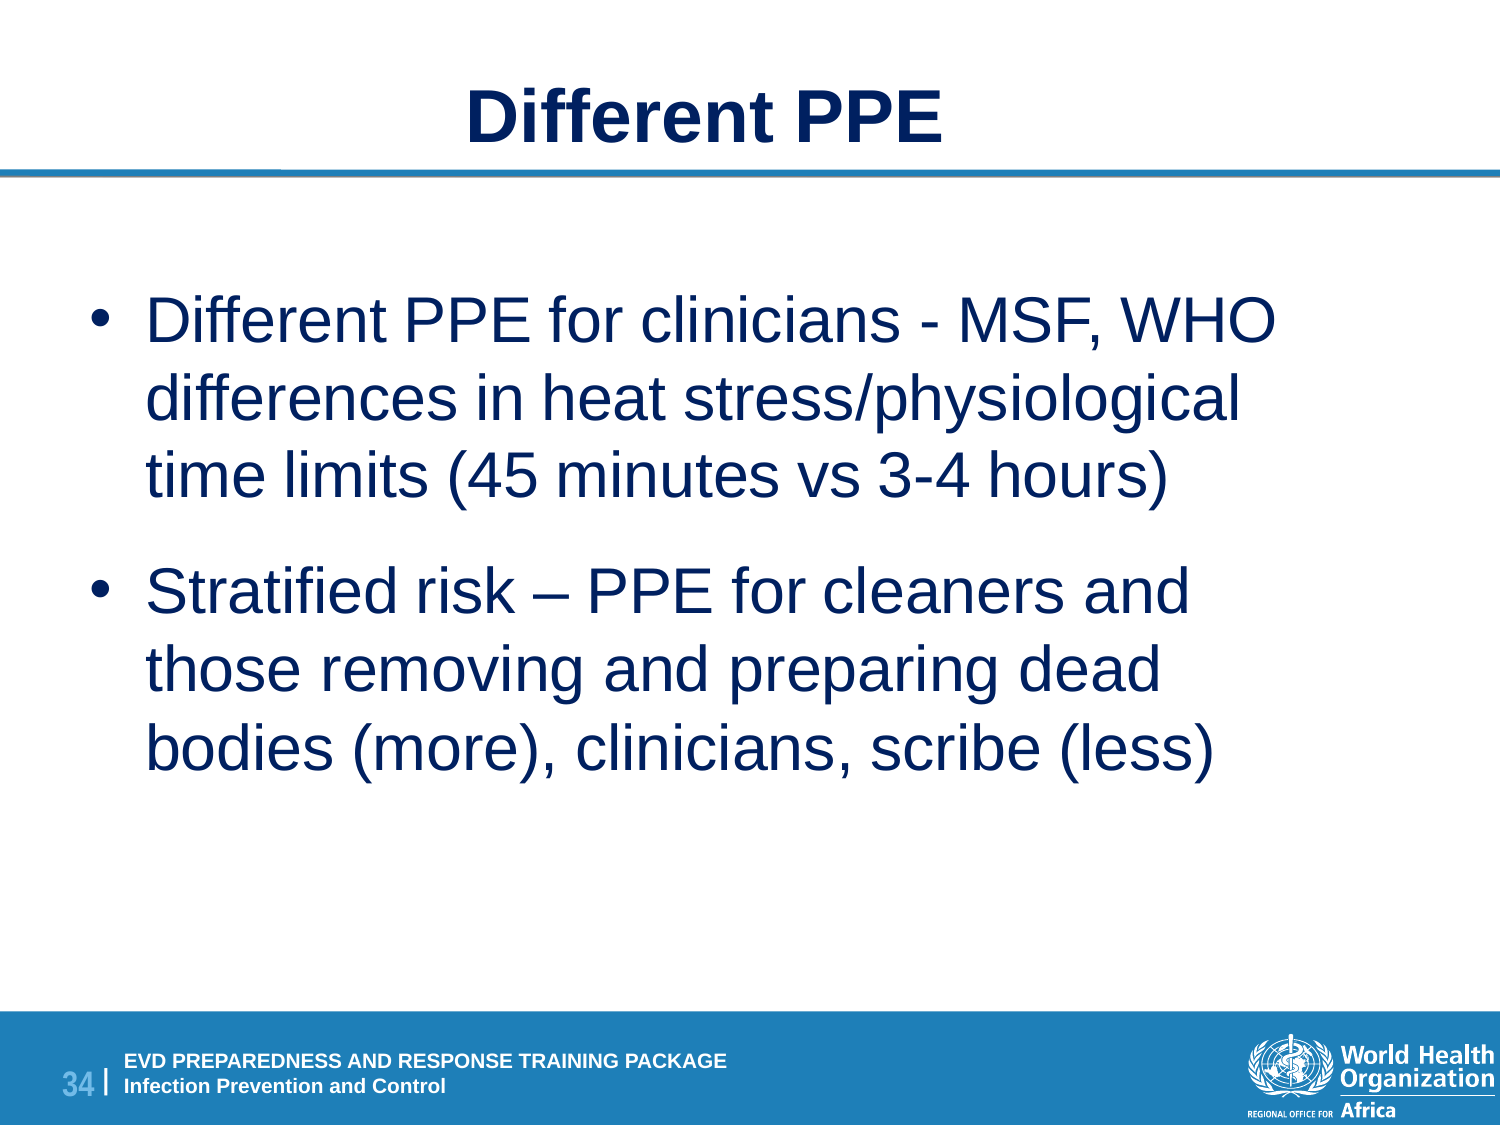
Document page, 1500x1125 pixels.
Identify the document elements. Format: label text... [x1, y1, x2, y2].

title Different PPE [5, 0, 1070, 199]
text_box Different PPE for clinicians - MSF, WHO differences in heat stress/physiological time limits (45 minutes vs 3-4 hours) Stratified risk – PPE for cleaners and those removing and preparing dead bodies (more), clinicians, scribe (less) [87, 278, 1362, 784]
